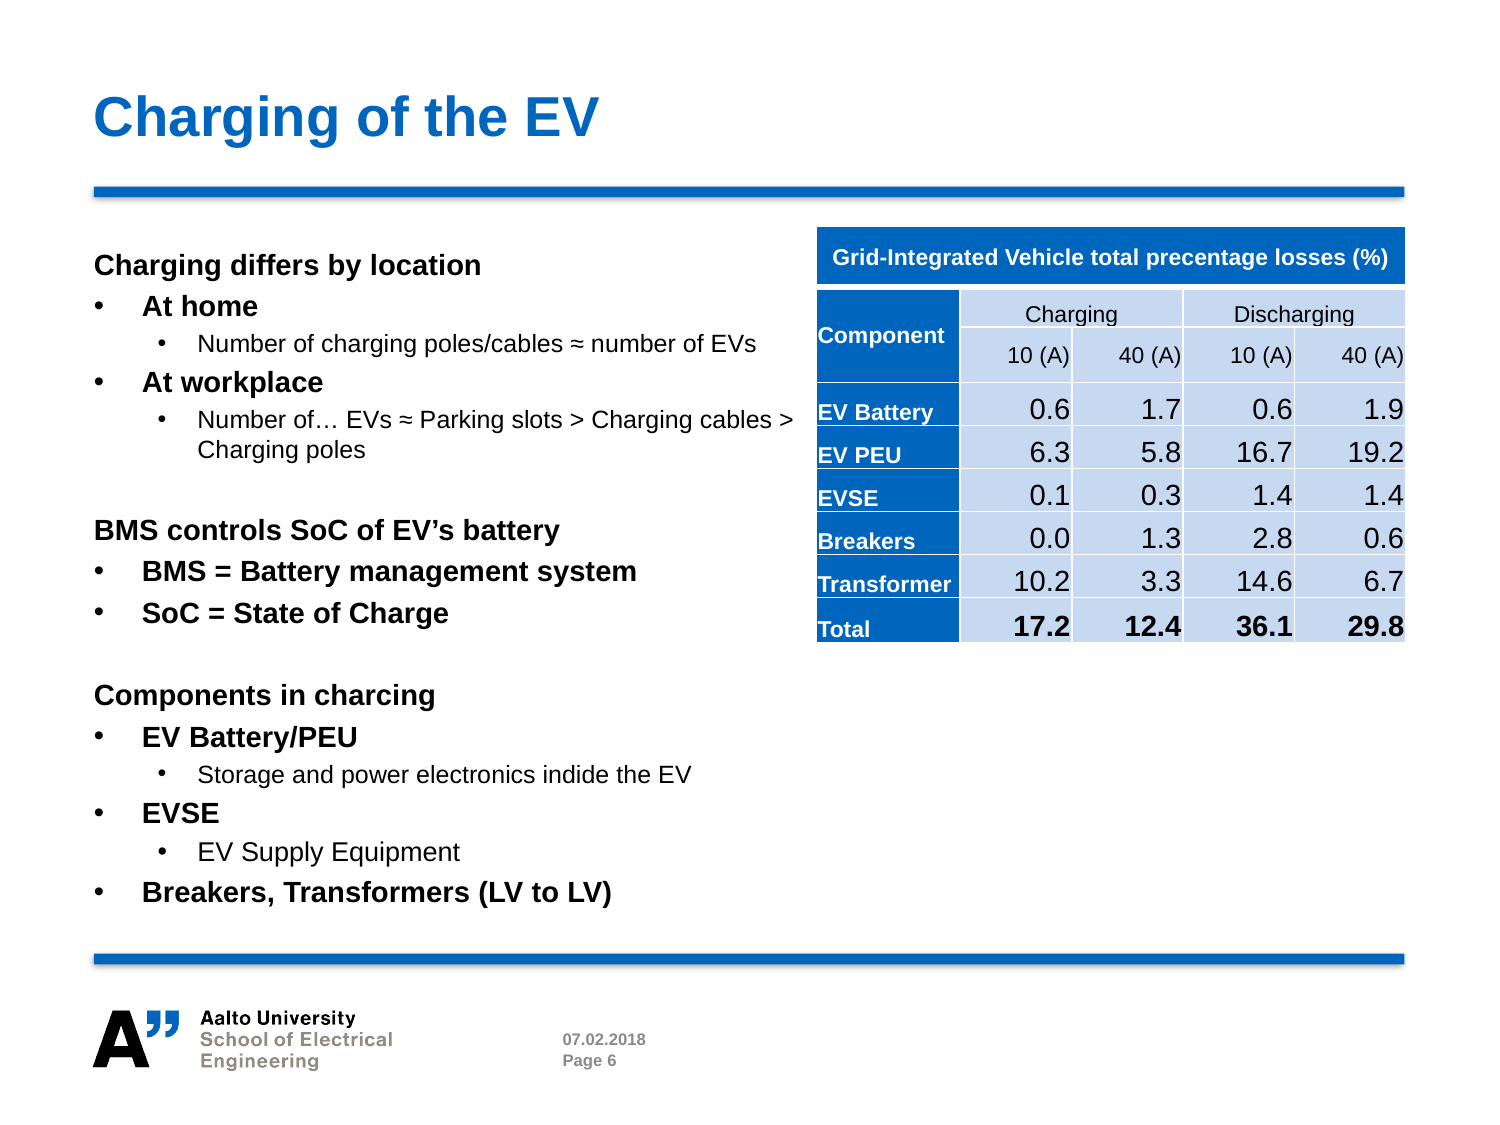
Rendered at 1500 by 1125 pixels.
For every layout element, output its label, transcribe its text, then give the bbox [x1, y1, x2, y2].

table_cell Total [817, 598, 959, 642]
list Charging differs by location At home Number of charging poles/cables ≈ number of EVs At workplace Number of… EVs ≈ Parking slots > Charging cables > Charging poles BMS controls SoC of EV’s battery BMS = Battery management system SoC = State of Charge Components in charcing EV Battery/PEU Storage and power electronics indide the EV EVSE EV Supply Equipment Breakers, Transformers (LV to LV) [93, 245, 816, 925]
table_cell Component [817, 290, 959, 382]
table_cell 14.6 [1184, 555, 1294, 597]
table_cell 1.4 [1295, 469, 1405, 511]
table_cell 0.1 [961, 469, 1071, 511]
table_cell 1.7 [1073, 383, 1182, 425]
table_cell 0.6 [1295, 512, 1405, 554]
table_cell Breakers [817, 512, 959, 554]
table_cell 0.0 [961, 512, 1071, 554]
table_cell 1.4 [1184, 469, 1294, 511]
table_cell 10 (A) [961, 328, 1071, 382]
title Charging of the EV [93, 80, 1369, 228]
table_cell EVSE [817, 469, 959, 511]
table_cell 16.7 [1184, 426, 1294, 468]
table_cell 17.2 [961, 598, 1071, 642]
table_cell 1.3 [1073, 512, 1182, 554]
table_cell 40 (A) [1295, 328, 1405, 382]
table_cell 2.8 [1184, 512, 1294, 554]
table_cell 36.1 [1184, 598, 1294, 642]
table_header Grid-Integrated Vehicle total precentage losses (%) [817, 227, 1405, 284]
table_cell 19.2 [1295, 426, 1405, 468]
table_cell 5.8 [1073, 426, 1182, 468]
table_cell 10.2 [961, 555, 1071, 597]
picture [35, 953, 449, 1125]
table_cell Charging [961, 290, 1182, 326]
table_cell 0.3 [1073, 469, 1182, 511]
table_cell 10 (A) [1184, 328, 1294, 382]
slide_number Page 6 [562, 1050, 816, 1071]
table_cell EV PEU [817, 426, 959, 468]
table_cell EV Battery [817, 383, 959, 425]
table_cell 0.6 [961, 383, 1071, 425]
table_cell 6.7 [1295, 555, 1405, 597]
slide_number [562, 1029, 816, 1050]
table_cell Discharging [1184, 290, 1405, 326]
table_cell 3.3 [1073, 555, 1182, 597]
table_cell 29.8 [1295, 598, 1405, 642]
table_cell 40 (A) [1073, 328, 1182, 382]
table_cell 0.6 [1184, 383, 1294, 425]
table_cell 12.4 [1073, 598, 1182, 642]
table_cell 6.3 [961, 426, 1071, 468]
table_cell Transformer [817, 555, 959, 597]
table_cell 1.9 [1295, 383, 1405, 425]
